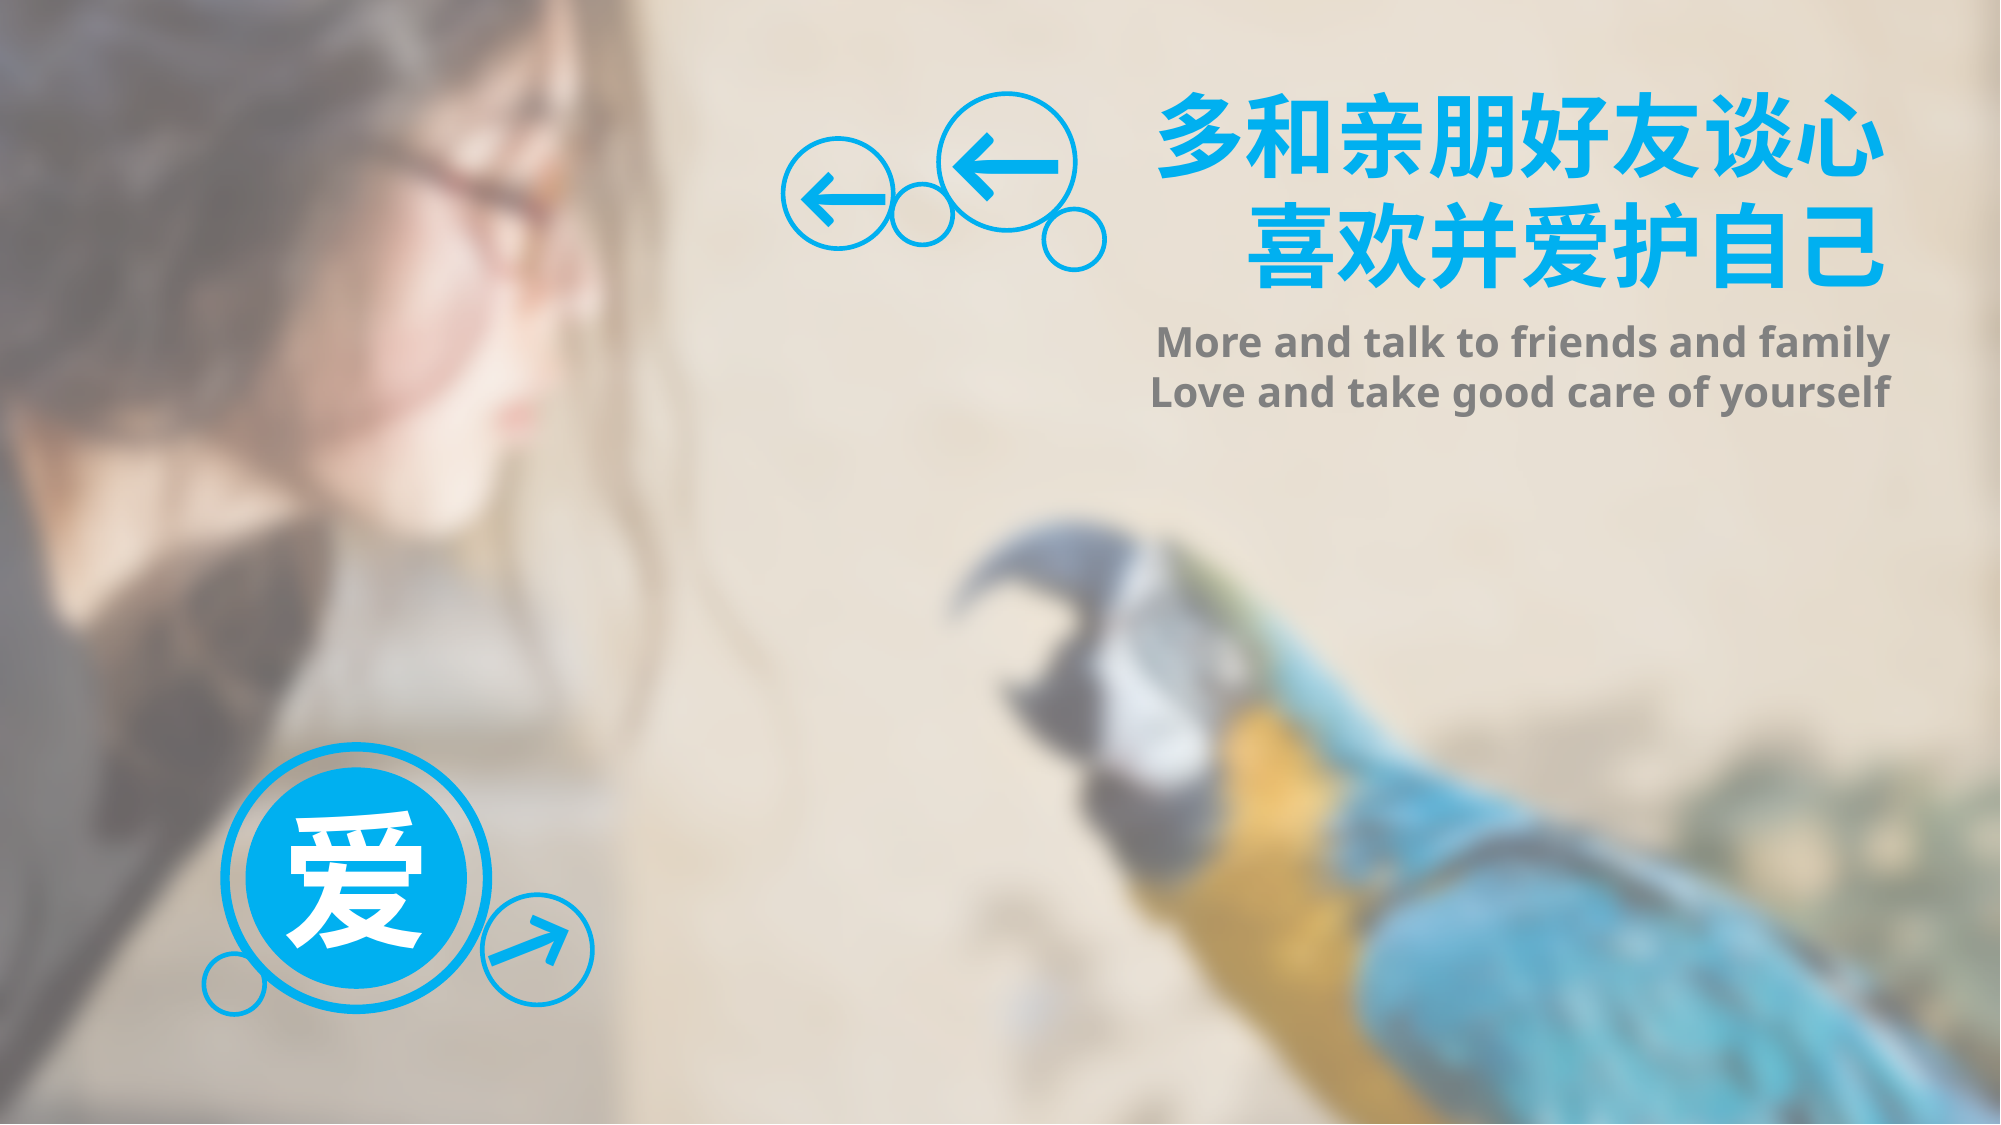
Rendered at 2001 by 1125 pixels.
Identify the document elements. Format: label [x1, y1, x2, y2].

text_box [471, 886, 594, 1023]
text_box [783, 122, 905, 259]
text_box [224, 746, 488, 1010]
picture [0, 0, 2000, 1124]
